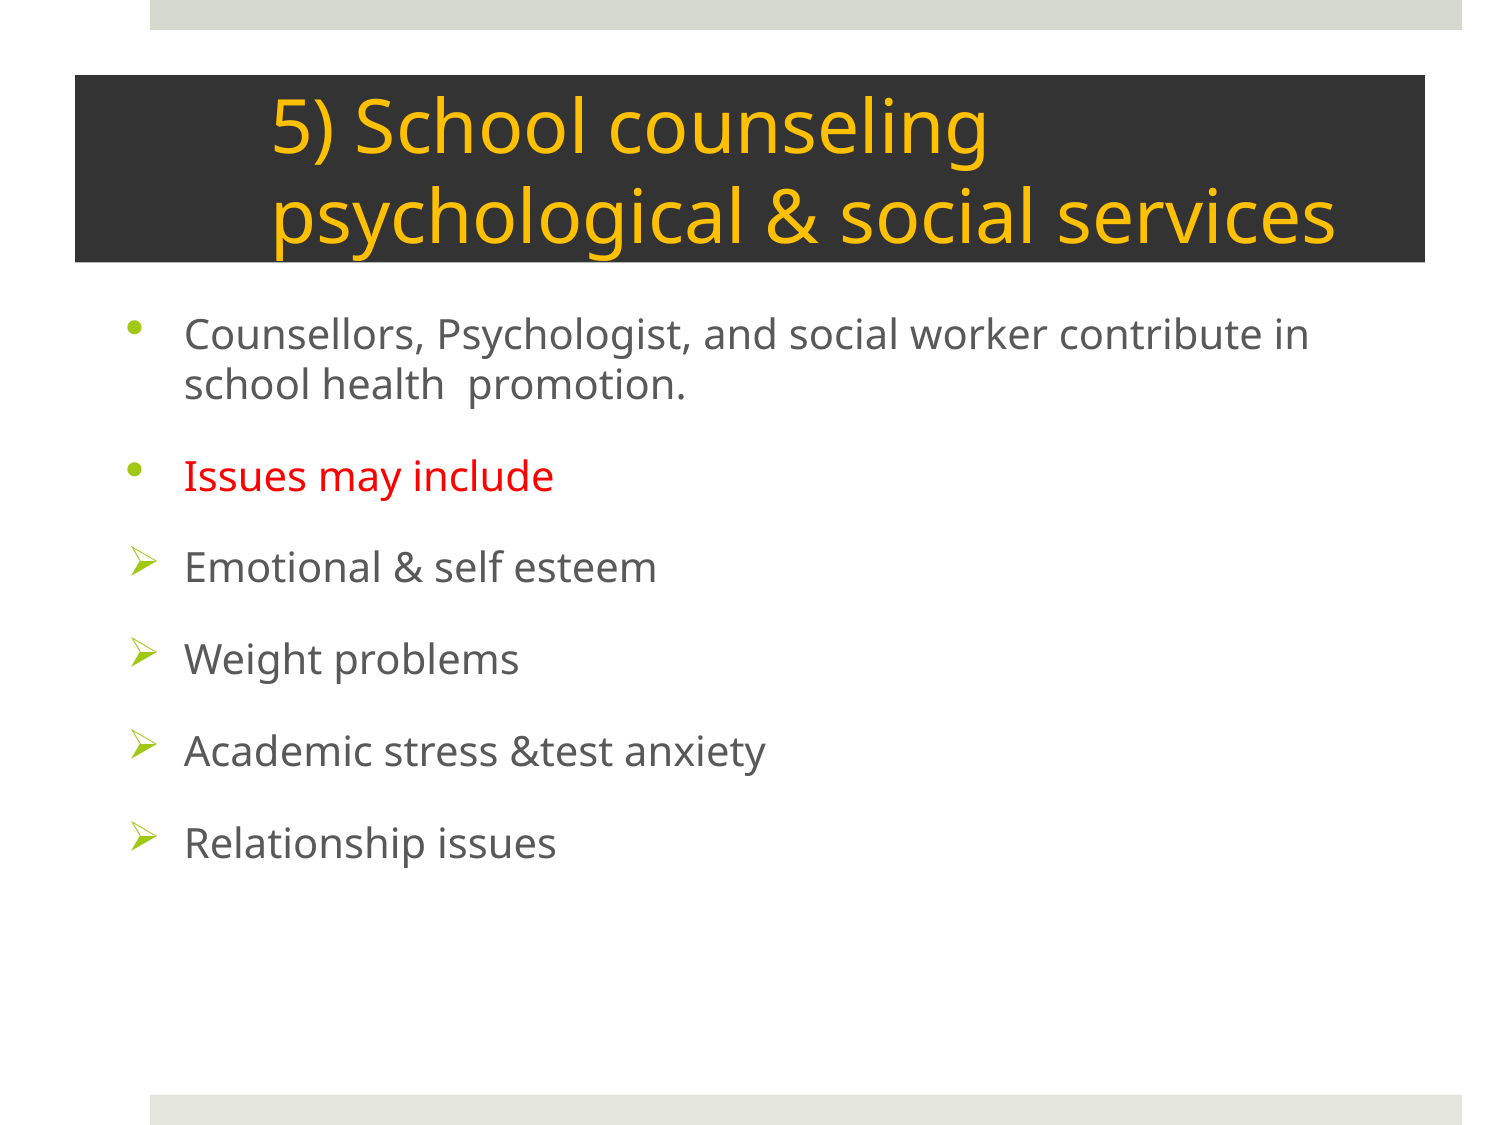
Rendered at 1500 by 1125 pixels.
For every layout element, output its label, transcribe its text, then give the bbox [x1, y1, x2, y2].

list Counsellors, Psychologist, and social worker contribute in school health promotion. Issues may include Emotional & self esteem Weight problems Academic stress &test anxiety Relationship issues [112, 299, 1432, 1028]
title 5) School counseling psychological & social services [75, 75, 1425, 263]
